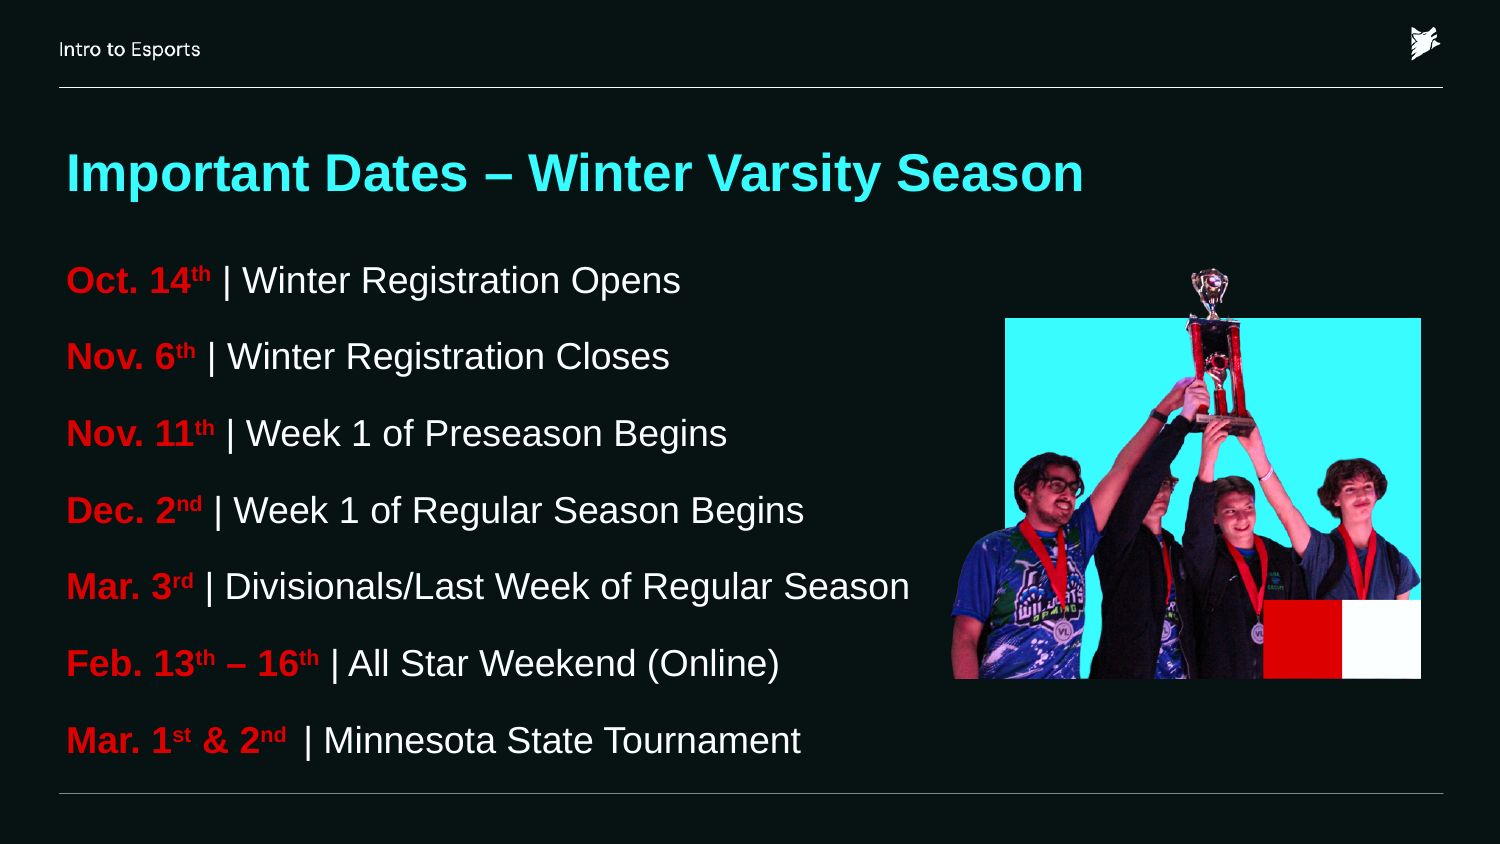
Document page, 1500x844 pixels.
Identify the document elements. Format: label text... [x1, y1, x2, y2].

list Oct. 14th | Winter Registration Opens Nov. 6th | Winter Registration Closes Nov. 11th | Week 1 of Preseason Begins Dec. 2nd | Week 1 of Regular Season Begins Mar. 3rd | Divisionals/Last Week of Regular Season Feb. 13th – 16th | All Star Weekend (Online) Mar. 1st & 2nd | Minnesota State Tournament [51, 233, 938, 795]
picture [0, 0, 1500, 844]
title Important Dates – Winter Varsity Season [51, 123, 1449, 218]
